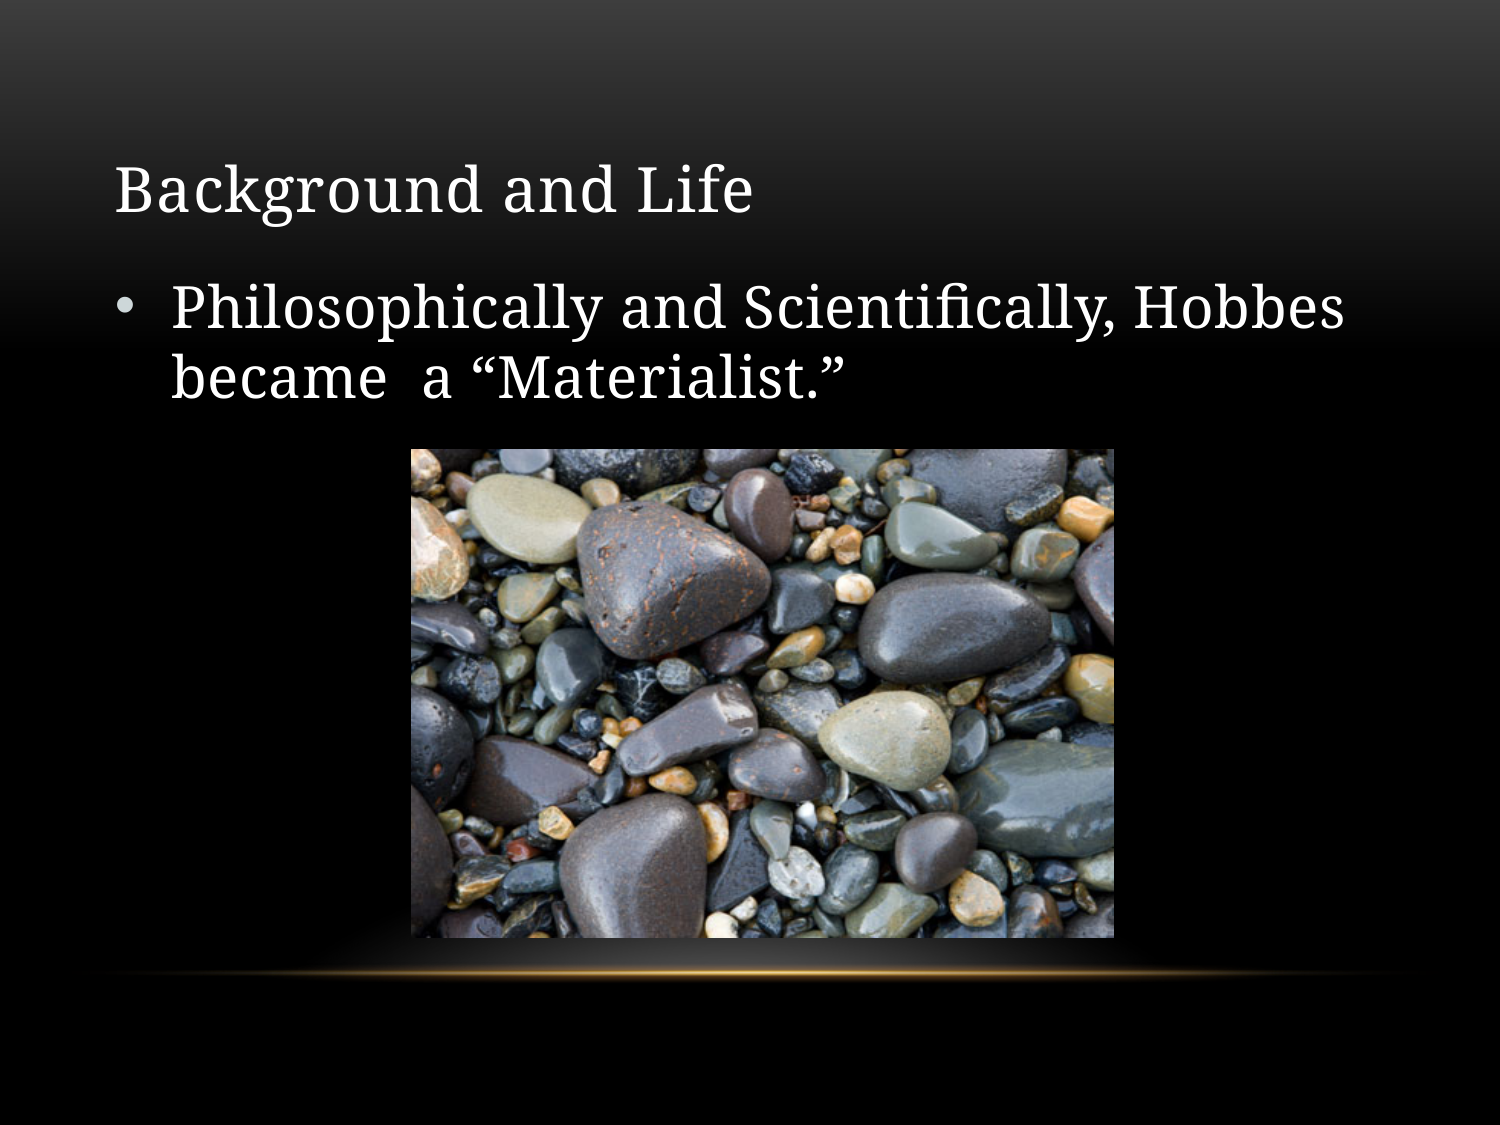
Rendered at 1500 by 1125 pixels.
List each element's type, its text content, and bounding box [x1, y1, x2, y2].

picture [0, 0, 1500, 1125]
title Background and Life [99, 45, 1400, 233]
list Philosophically and Scientifically, Hobbes became a “Materialist.” [99, 262, 1400, 938]
